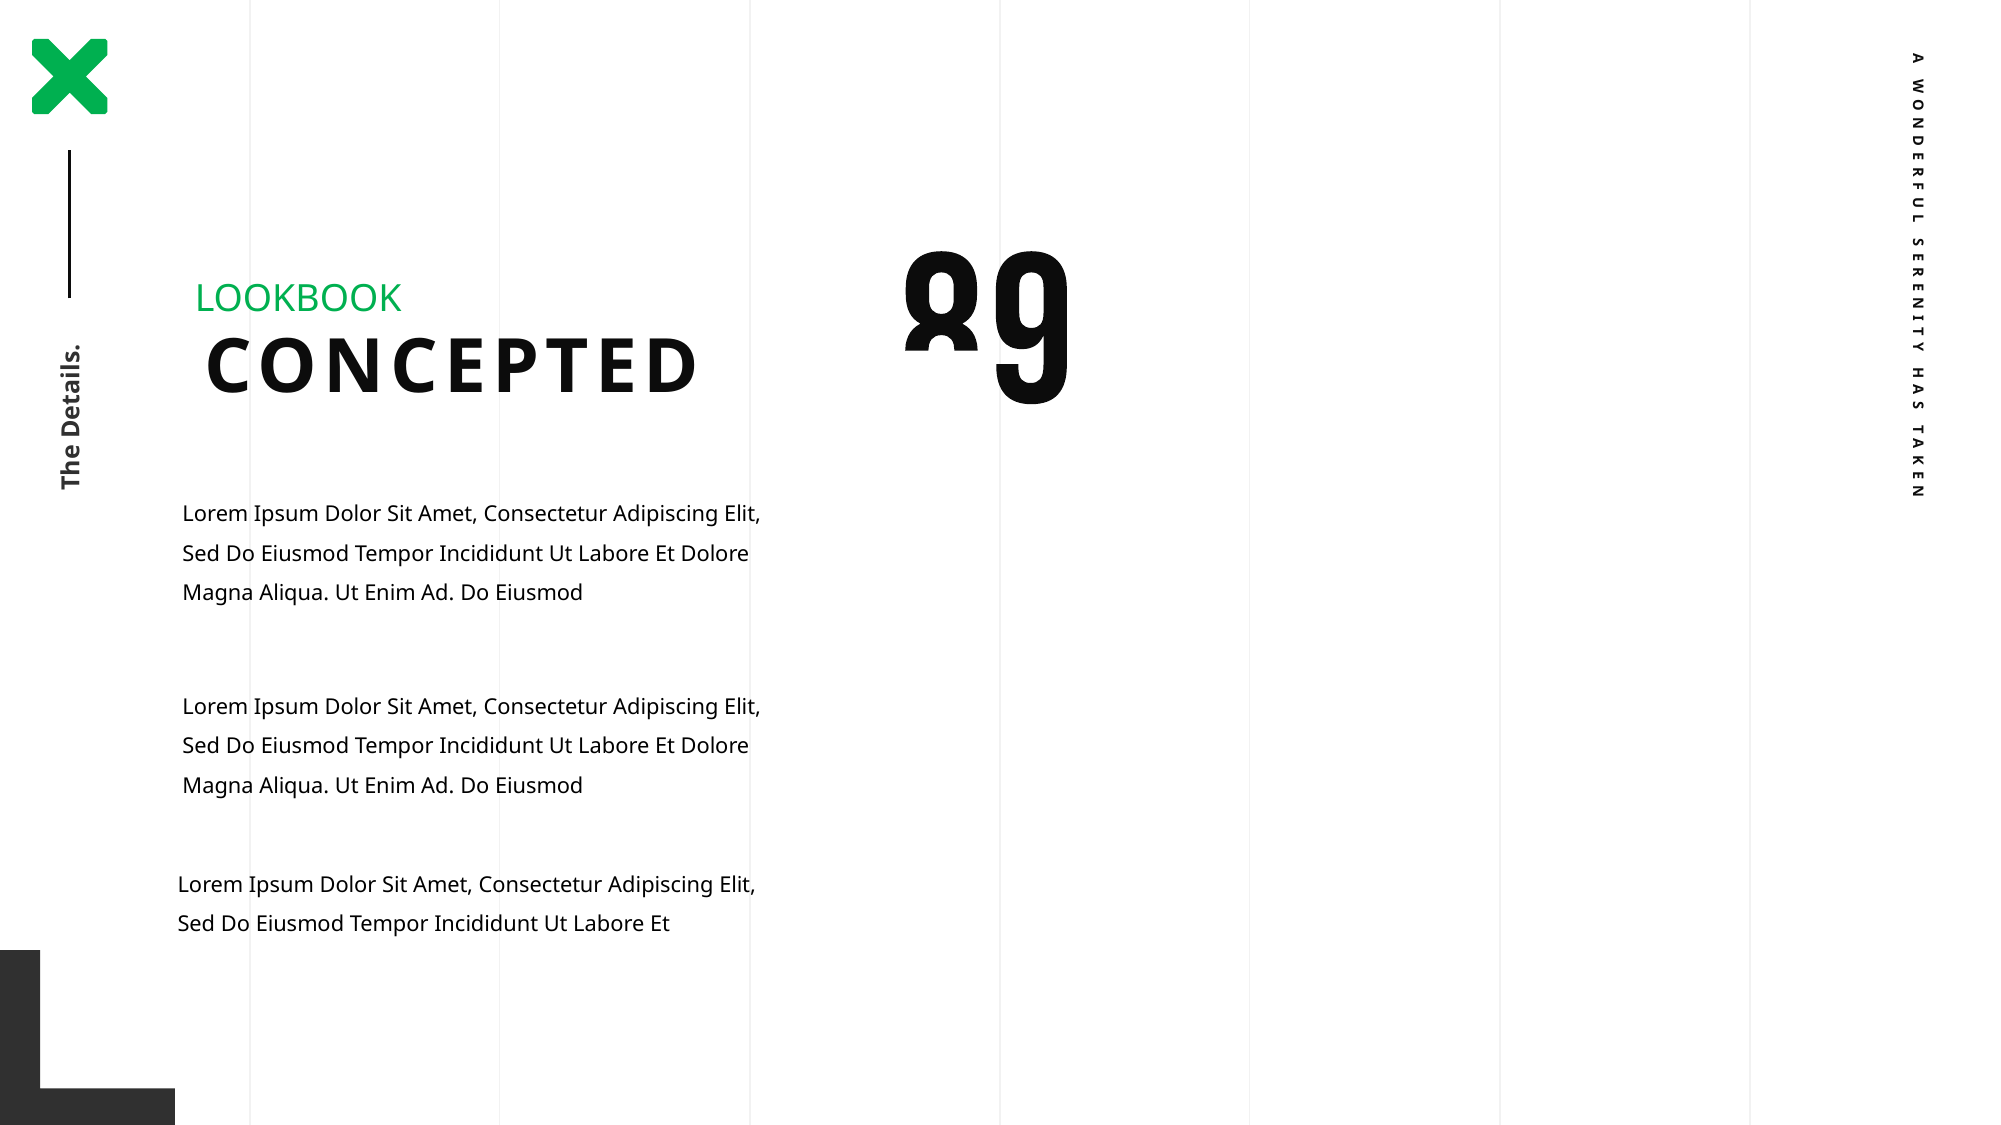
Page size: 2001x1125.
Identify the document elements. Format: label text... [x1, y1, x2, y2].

text_box [0, 949, 176, 1125]
text_box LOOKBOOK [180, 267, 417, 327]
text_box Lorem Ipsum Dolor Sit Amet, Consectetur Adipiscing Elit, Sed Do Eiusmod Tempor Incididunt Ut Labore Et Dolore Magna Aliqua. Ut Enim Ad. Do Eiusmod [167, 479, 789, 613]
text_box A WONDERFUL SERENITY HAS TAKEN [1902, 38, 1944, 536]
text_box CONCEPTED [190, 310, 715, 415]
text_box Lorem Ipsum Dolor Sit Amet, Consectetur Adipiscing Elit, Sed Do Eiusmod Tempor Incididunt Ut Labore Et [162, 850, 784, 944]
text_box [31, 37, 109, 116]
text_box Lorem Ipsum Dolor Sit Amet, Consectetur Adipiscing Elit, Sed Do Eiusmod Tempor Incididunt Ut Labore Et Dolore Magna Aliqua. Ut Enim Ad. Do Eiusmod [167, 672, 789, 806]
picture [878, 114, 1843, 1048]
text_box The Details. [47, 162, 92, 506]
